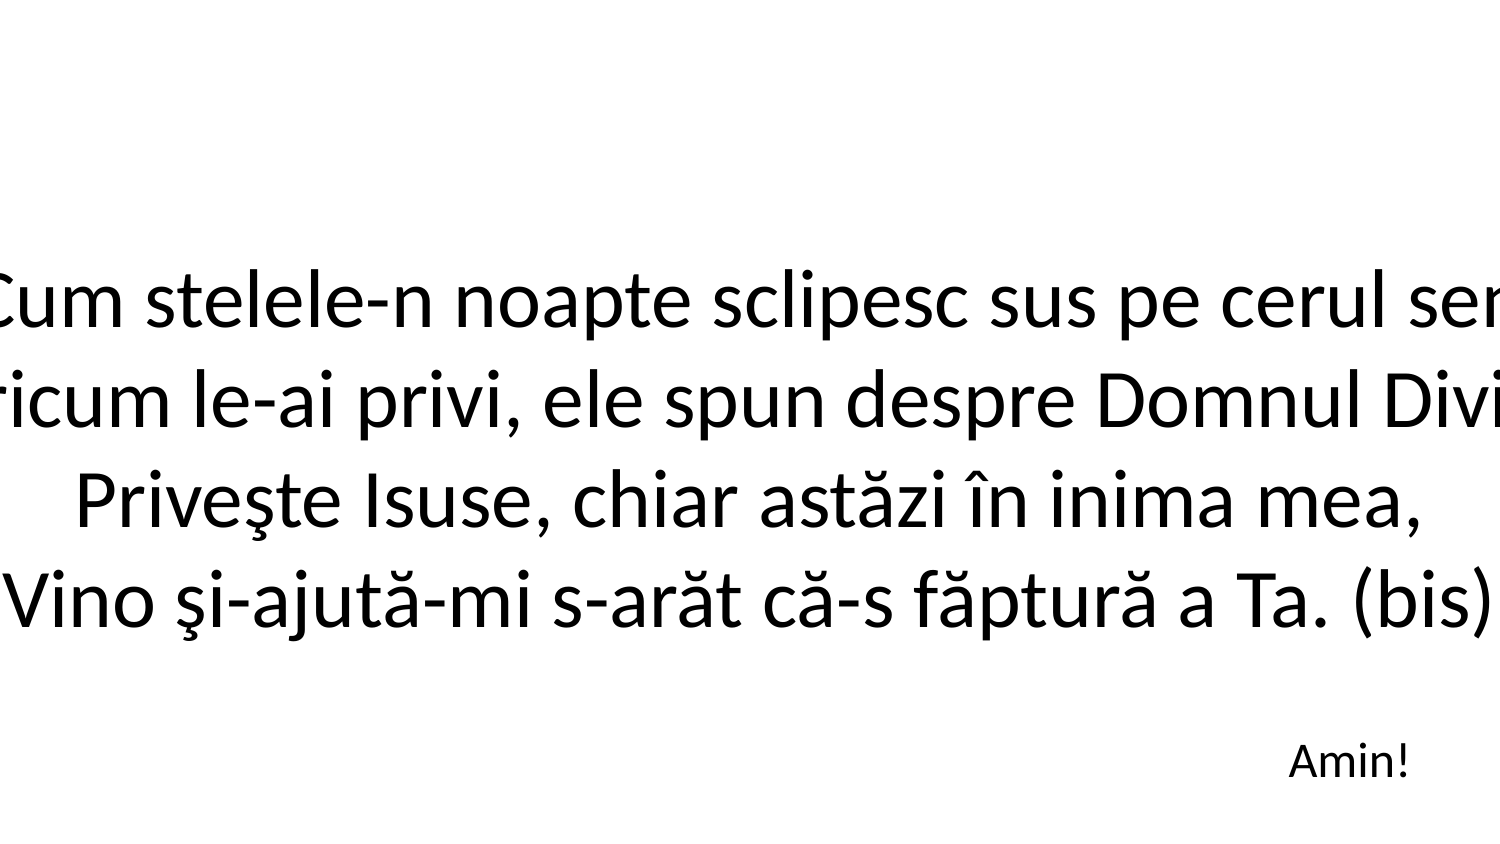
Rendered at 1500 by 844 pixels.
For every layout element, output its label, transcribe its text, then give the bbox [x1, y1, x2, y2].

text_box 3. Cum stelele-n noapte sclipesc sus pe cerul senin, Oricum le-ai privi, ele spun despre Domnul Divin. Priveşte Isuse, chiar astăzi în inima mea, Vino şi-ajută-mi s-arăt că-s făptură a Ta. (bis) [0, 192, 1500, 652]
text_box Amin! [1273, 674, 1427, 795]
